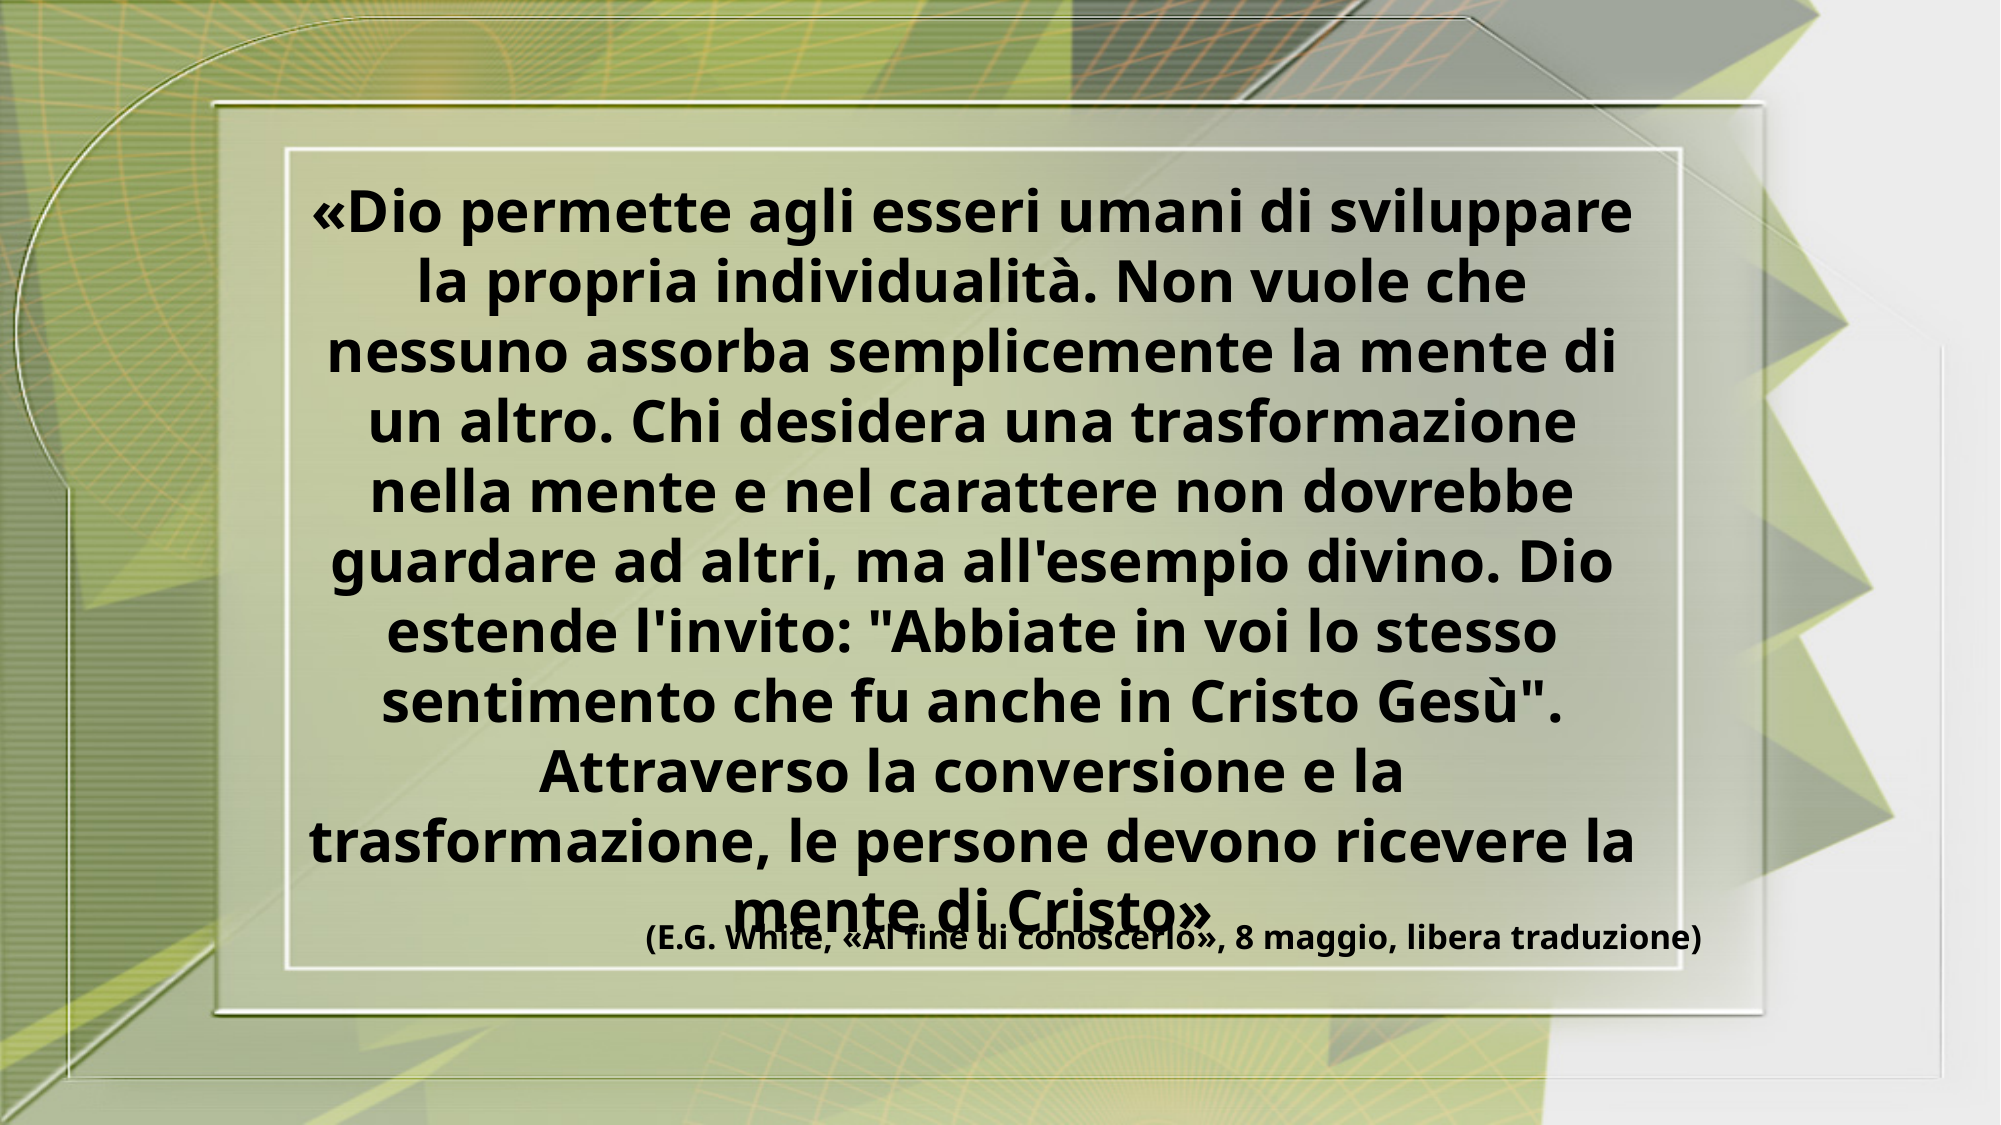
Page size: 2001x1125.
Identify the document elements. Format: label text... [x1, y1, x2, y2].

picture [0, 0, 2001, 1125]
text_box (E.G. White, «Al fine di conoscerlo», 8 maggio, libera traduzione) [630, 908, 1718, 964]
text_box «Dio permette agli esseri umani di sviluppare la propria individualità. Non vuole che nessuno assorba semplicemente la mente di un altro. Chi desidera una trasformazione nella mente e nel carattere non dovrebbe guardare ad altri, ma all'esempio divino. Dio estende l'invito: "Abbiate in voi lo stesso sentimento che fu anche in Cristo Gesù". Attraverso la conversione e la trasformazione, le persone devono ricevere la mente di Cristo» [286, 166, 1659, 952]
